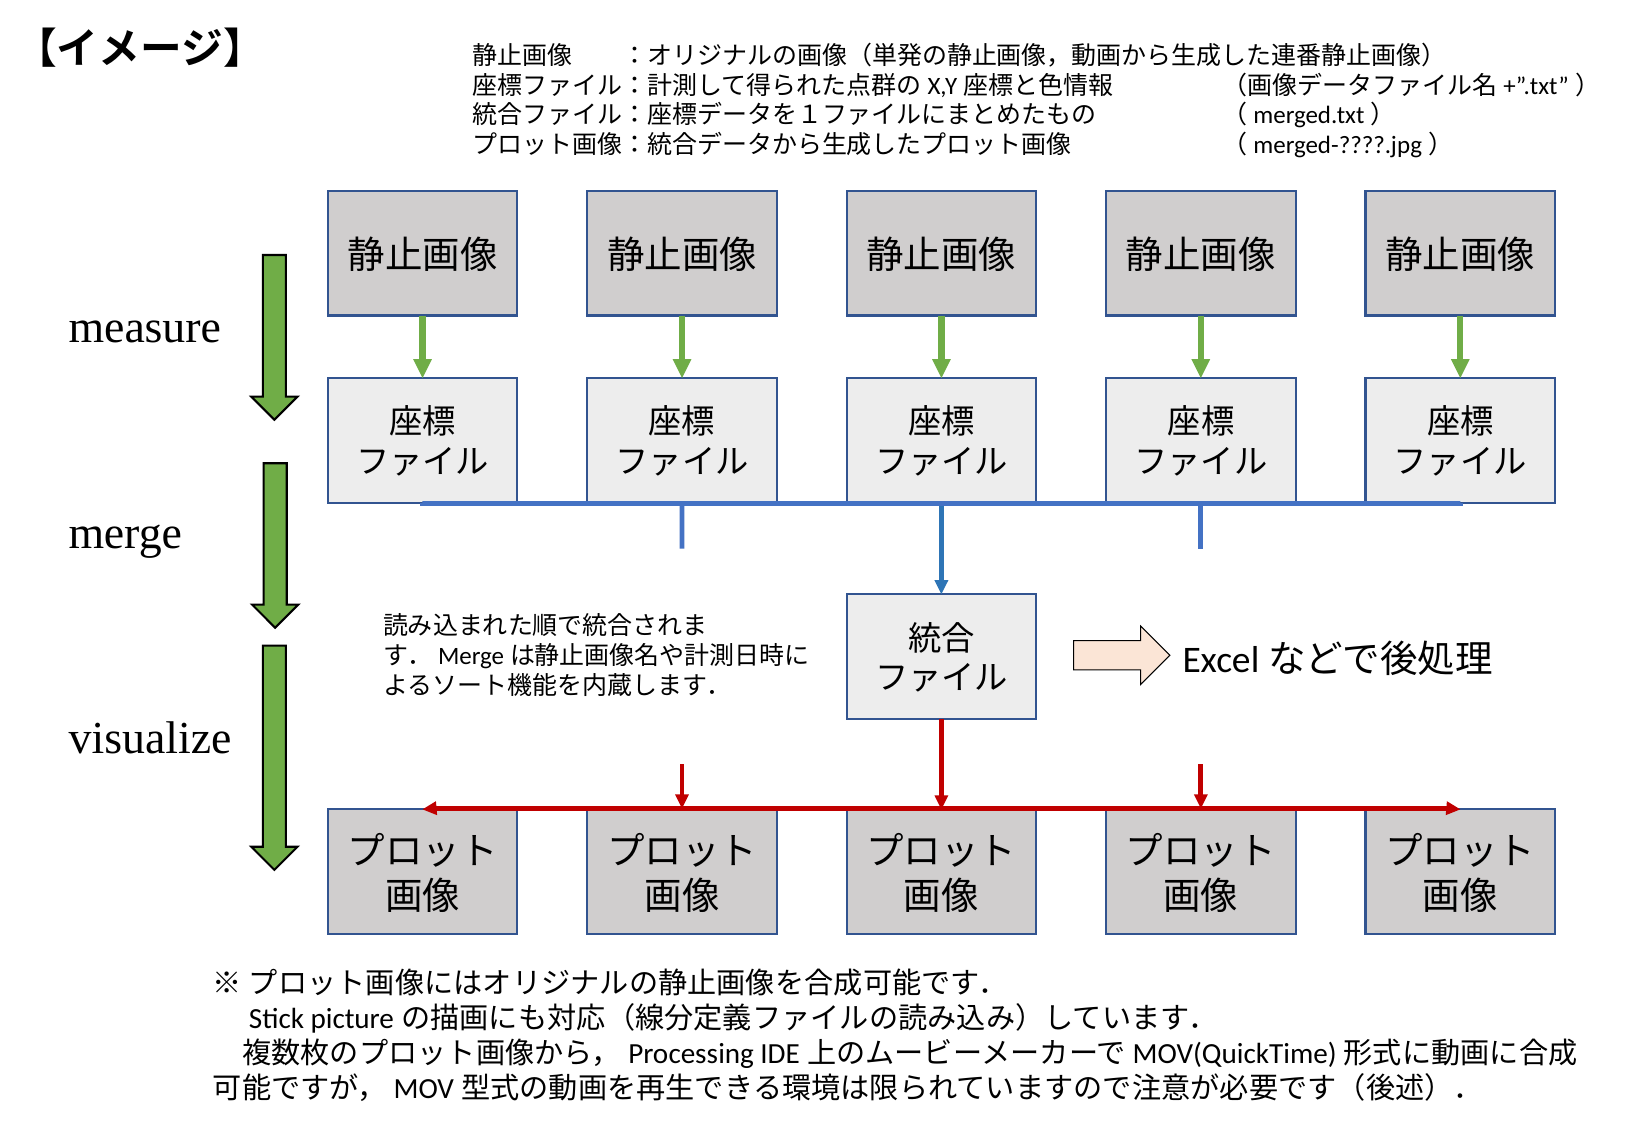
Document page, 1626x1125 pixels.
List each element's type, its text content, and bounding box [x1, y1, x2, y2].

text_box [944, 190, 1555, 316]
text_box 座標 ファイル [586, 377, 778, 501]
text_box プロット 画像 [1105, 811, 1297, 935]
title 【イメージ】 [0, 0, 941, 101]
text_box プロット 画像 [846, 811, 941, 935]
text_box [249, 462, 301, 630]
text_box プロット 画像 [944, 811, 1037, 935]
text_box 座標 ファイル [327, 377, 518, 504]
text_box ※プロット画像にはオリジナルの静止画像を合成可能です． Stick pictureの描画にも対応（線分定義ファイルの読み込み）しています． 複数枚のプロット画像から，Processing IDE上のムービーメーカーでMOV(QuickTime)形式に動画に合成可能ですが，MOV型式の動画を再生できる環境は限られていますので注意が必要です（後述）． [198, 956, 941, 1112]
text_box 座標 ファイル [1364, 377, 1556, 504]
text_box 統合 ファイル [944, 593, 1037, 720]
text_box ※プロット画像にはオリジナルの静止画像を合成可能です． Stick pictureの描画にも対応（線分定義ファイルの読み込み）しています． 複数枚のプロット画像から，Processing IDE上のムービーメーカーでMOV(QuickTime)形式に動画に合成可能ですが，MOV型式の動画を再生できる環境は限られていますので注意が必要です（後述）． [944, 956, 1607, 1112]
text_box 座標 ファイル [846, 377, 941, 501]
text_box 座標 ファイル [944, 377, 1037, 501]
text_box [248, 644, 301, 872]
text_box 読み込まれた順で統合されます．Mergeは静止画像名や計測日時によるソート機能を内蔵します． [368, 601, 844, 707]
text_box visualize [53, 700, 247, 771]
text_box プロット 画像 [586, 811, 778, 935]
text_box 静止画像 ：オリジナルの画像（単発の静止画像，動画から生成した連番静止画像） 座標ファイル：計測して得られた点群のX,Y座標と色情報 （画像データファイル名+”.txt”） 統合ファイル：座標データを１ファイルにまとめたもの （merged.txt） プロット画像：統合データから生成したプロット画像 （merged-????.jpg） [457, 31, 941, 167]
text_box measure [54, 289, 236, 359]
text_box プロット 画像 [1364, 808, 1556, 935]
text_box [248, 253, 301, 422]
text_box 静止画像 ：オリジナルの画像（単発の静止画像，動画から生成した連番静止画像） 座標ファイル：計測して得られた点群のX,Y座標と色情報 （画像データファイル名+”.txt”） 統合ファイル：座標データを１ファイルにまとめたもの （merged.txt） プロット画像：統合データから生成したプロット画像 （merged-????.jpg） [944, 31, 1615, 167]
text_box merge [53, 494, 198, 565]
title 【イメージ】 [944, 0, 1625, 101]
text_box プロット 画像 [327, 808, 518, 935]
text_box Excelなどで後処理 [1167, 627, 1508, 688]
text_box [1072, 623, 1172, 688]
text_box 座標 ファイル [1105, 377, 1297, 501]
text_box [327, 190, 941, 316]
text_box 統合 ファイル [846, 593, 941, 720]
